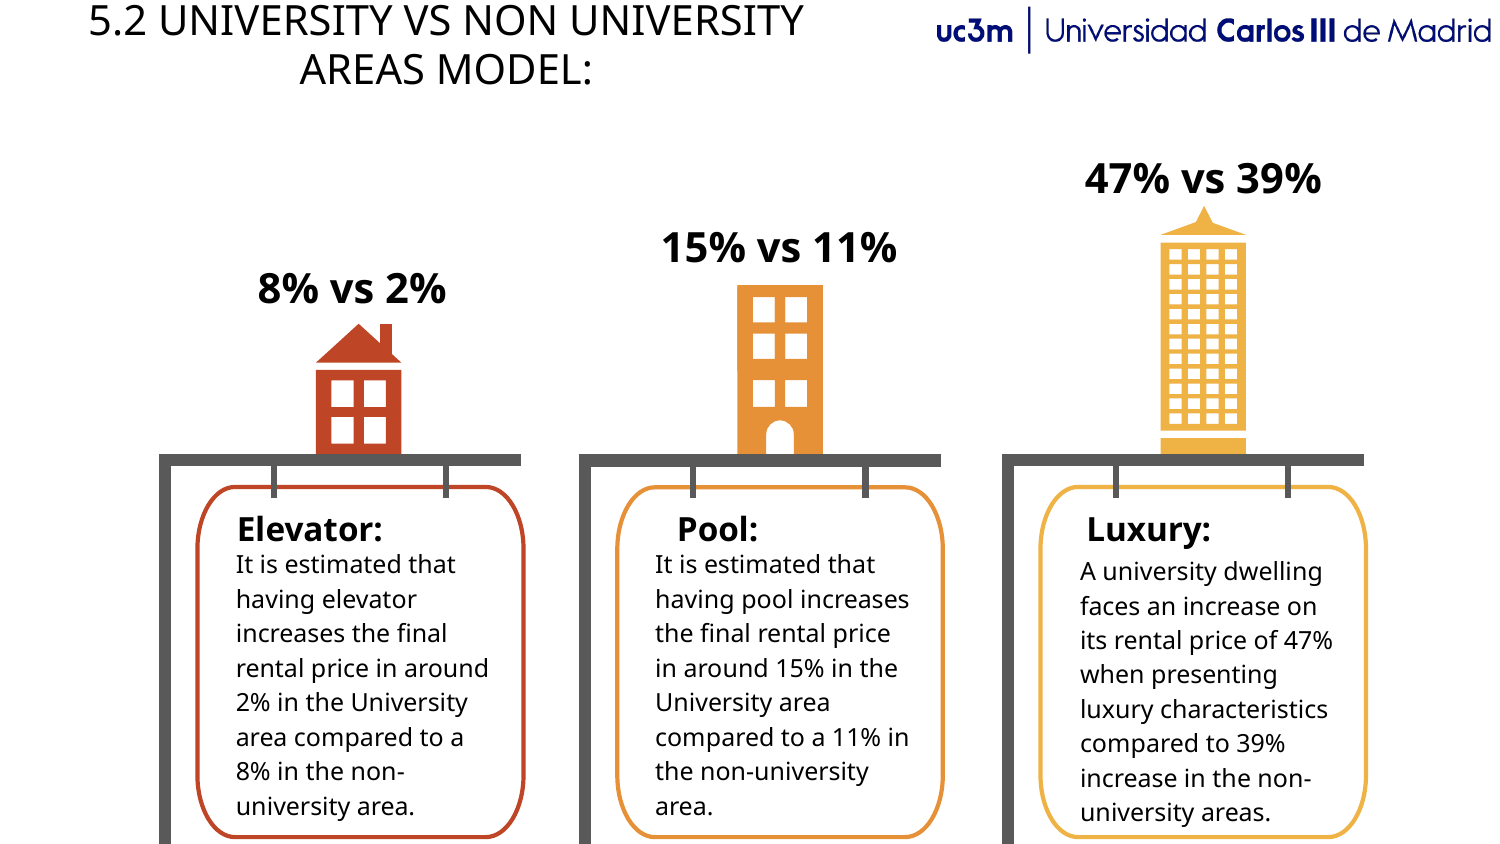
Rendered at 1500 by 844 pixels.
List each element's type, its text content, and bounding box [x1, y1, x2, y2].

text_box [164, 453, 521, 844]
text_box 8% vs 2% [183, 257, 521, 317]
text_box 5.2 UNIVERSITY VS NON UNIVERSITY AREAS MODEL: [21, 3, 871, 83]
text_box Pool: [945, 487, 956, 566]
text_box 47% vs 39% [1037, 146, 1370, 206]
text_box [1007, 453, 1364, 844]
picture [912, 0, 1500, 61]
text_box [1160, 205, 1247, 452]
text_box 15% vs 11% [615, 216, 943, 276]
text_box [315, 323, 402, 452]
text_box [737, 284, 823, 452]
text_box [584, 453, 941, 844]
